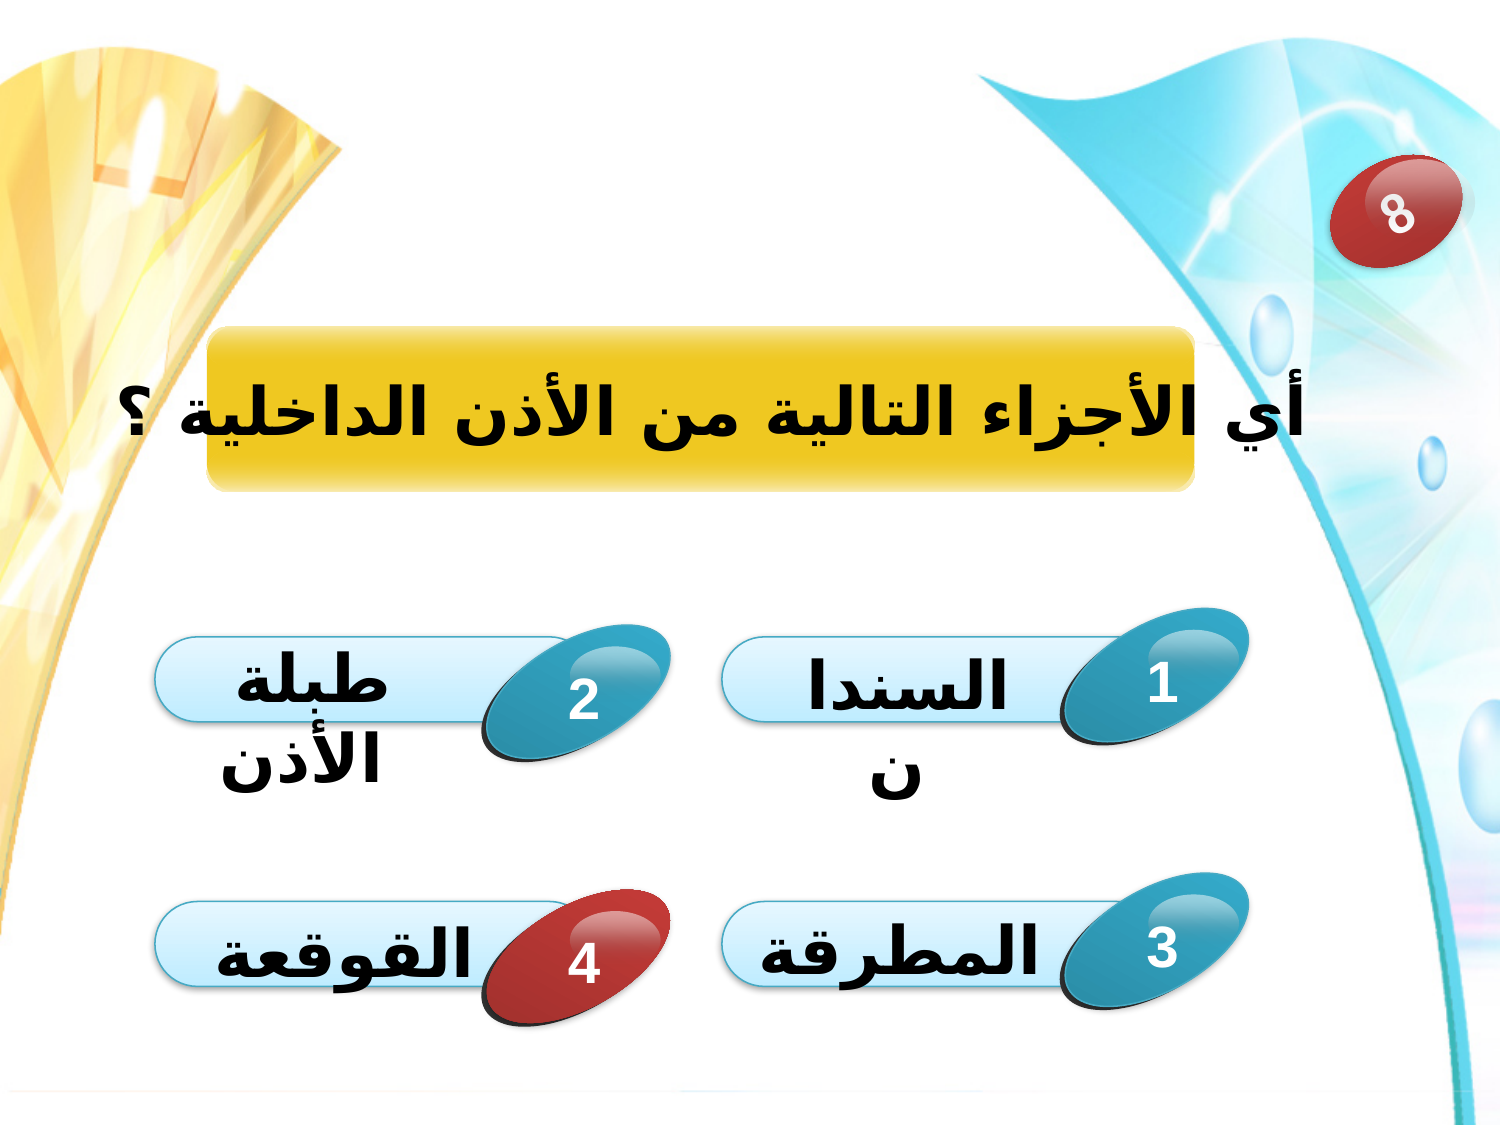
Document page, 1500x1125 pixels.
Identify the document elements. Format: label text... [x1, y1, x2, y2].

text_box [721, 623, 1259, 732]
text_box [691, 888, 1259, 997]
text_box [206, 325, 1195, 492]
text_box 8 [1330, 178, 1418, 268]
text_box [135, 901, 680, 1036]
picture [0, 0, 1500, 1125]
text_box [154, 628, 680, 747]
